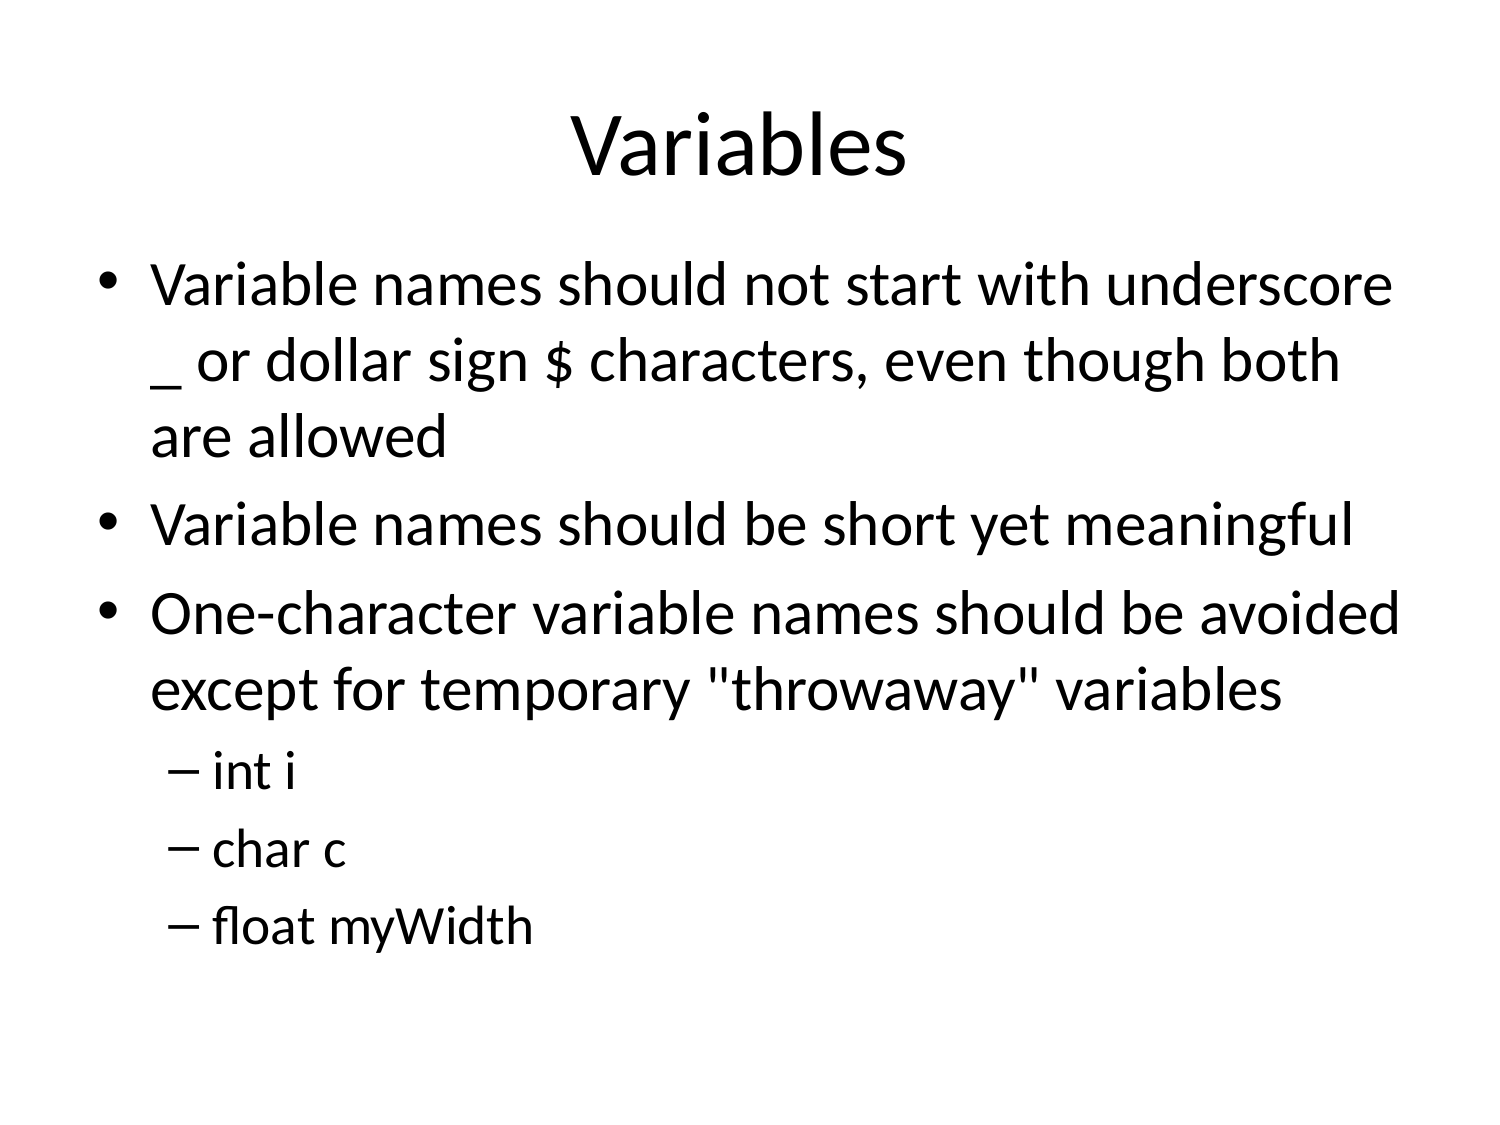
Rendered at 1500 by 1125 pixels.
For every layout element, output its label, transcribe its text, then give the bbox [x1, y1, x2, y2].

title Variables [75, 45, 1425, 233]
list Variable names should not start with underscore _ or dollar sign $ characters, even though both are allowed Variable names should be short yet meaningful One-character variable names should be avoided except for temporary "throwaway" variables int i char c float myWidth [82, 234, 1432, 1090]
